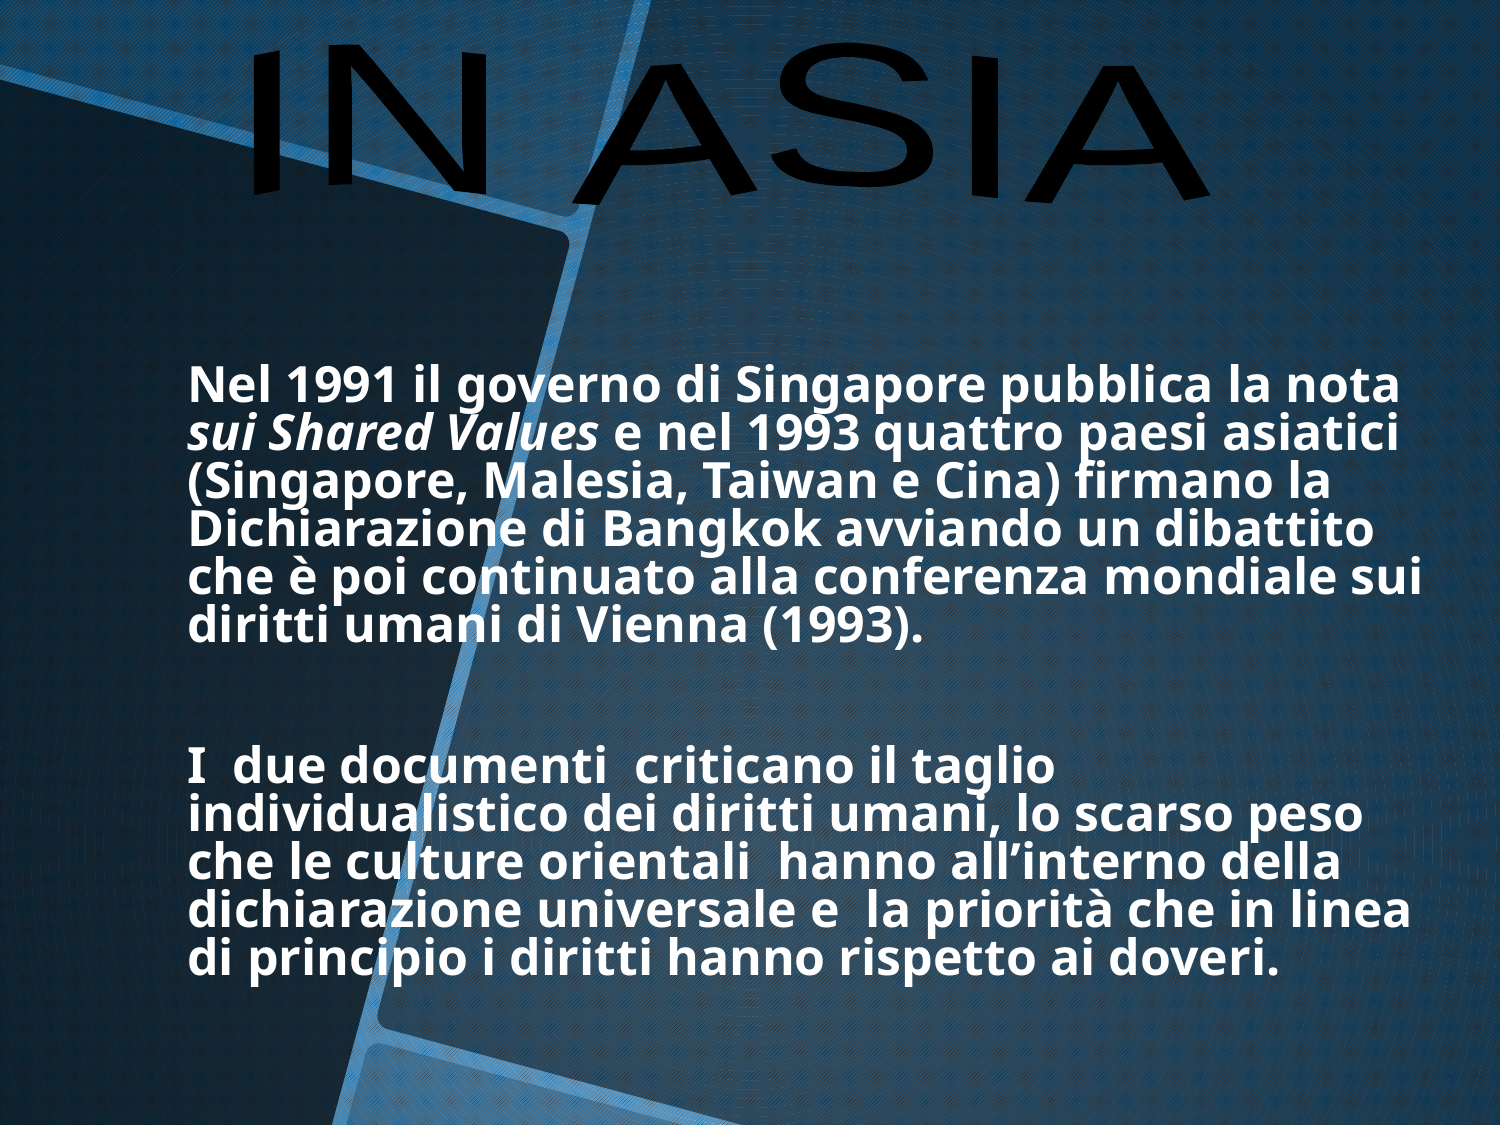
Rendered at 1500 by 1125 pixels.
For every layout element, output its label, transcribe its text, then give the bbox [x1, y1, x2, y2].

list Nel 1991 il governo di Singapore pubblica la nota sui Shared Values e nel 1993 quattro paesi asiatici (Singapore, Malesia, Taiwan e Cina) firmano la Dichiarazione di Bangkok avviando un dibattito che è poi continuato alla conferenza mondiale sui diritti umani di Vienna (1993). I due documenti criticano il taglio individualistico dei diritti umani, lo scarso peso che le culture orientali hanno all’interno della dichiarazione universale e la priorità che in linea di principio i diritti hanno rispetto ai doveri. [112, 267, 1447, 1083]
